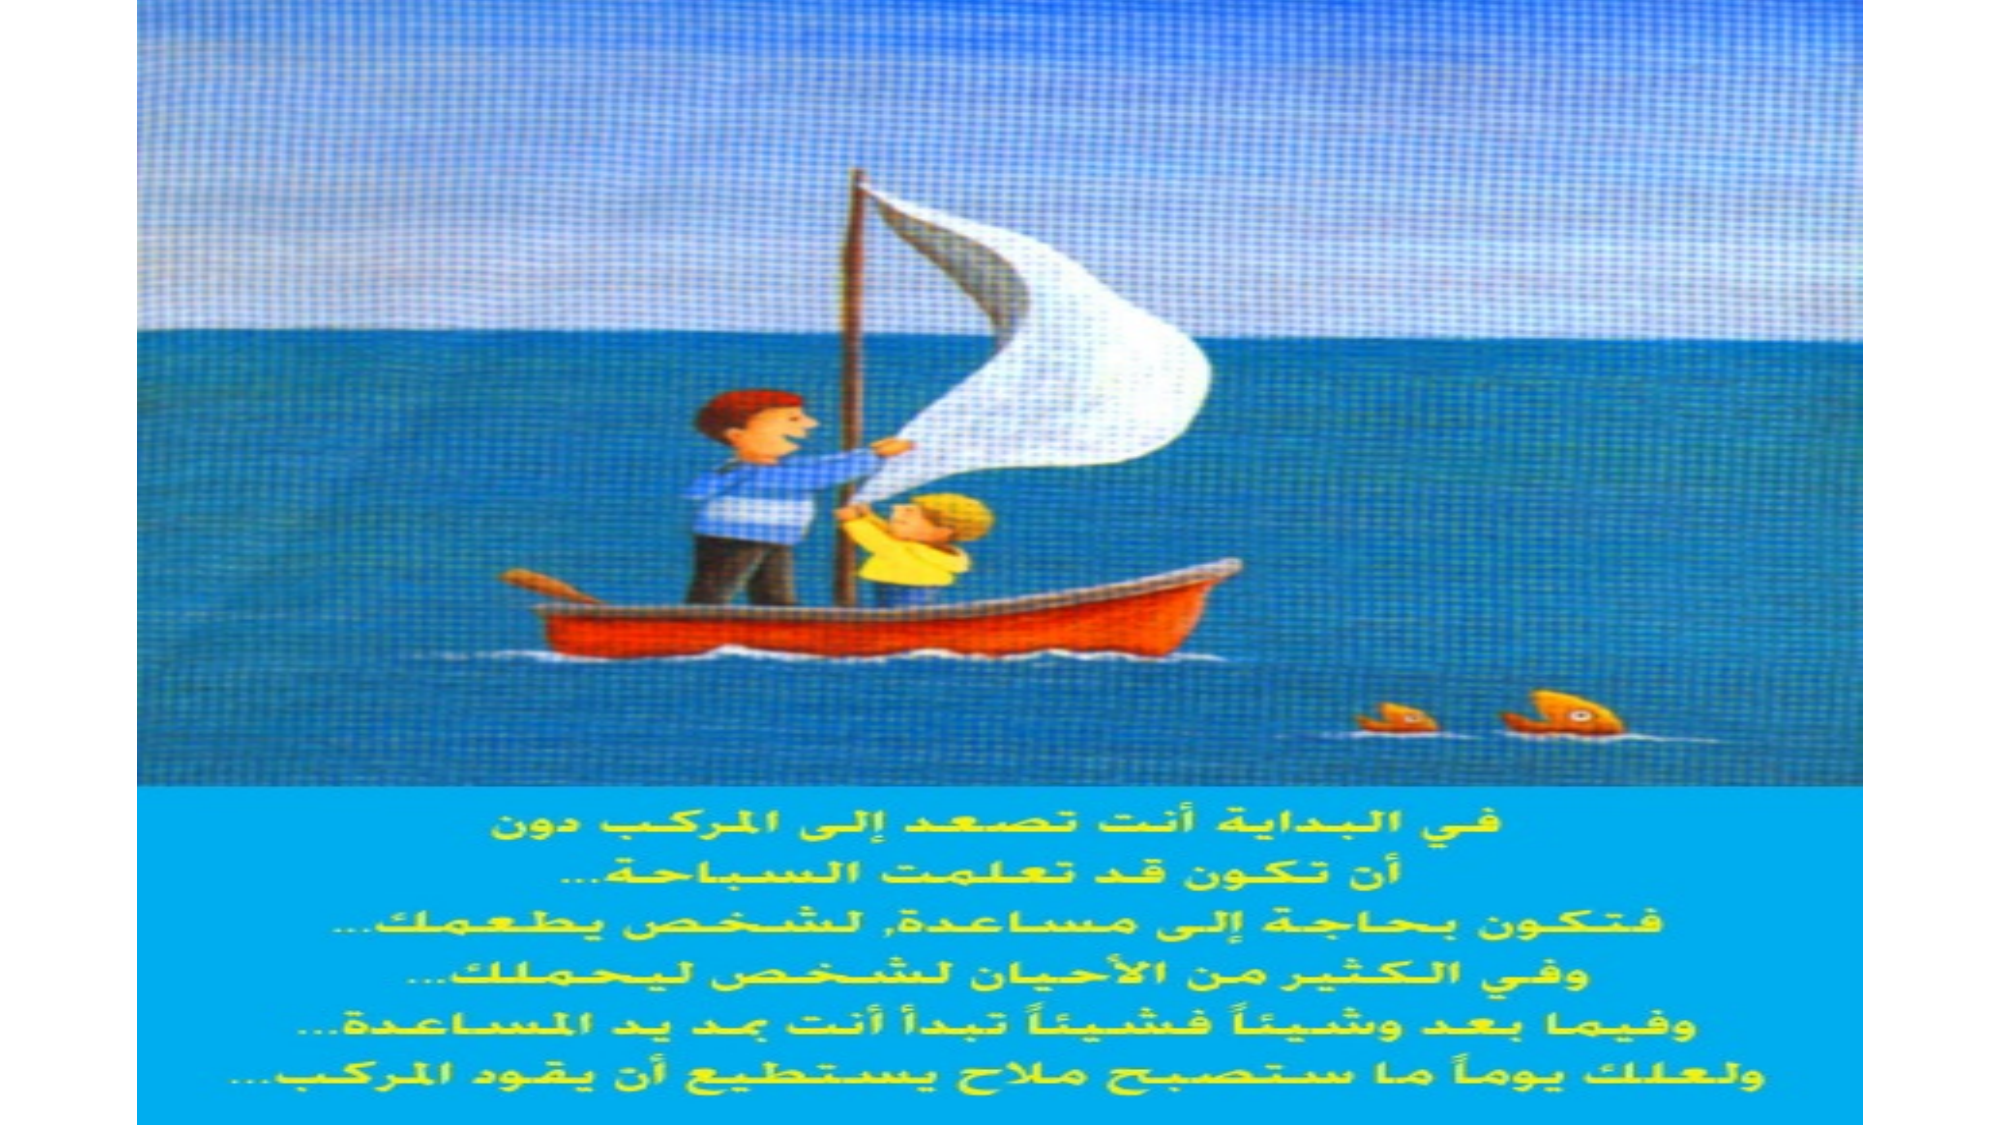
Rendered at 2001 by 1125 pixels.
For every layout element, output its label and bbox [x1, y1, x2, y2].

list [137, 0, 1863, 1125]
